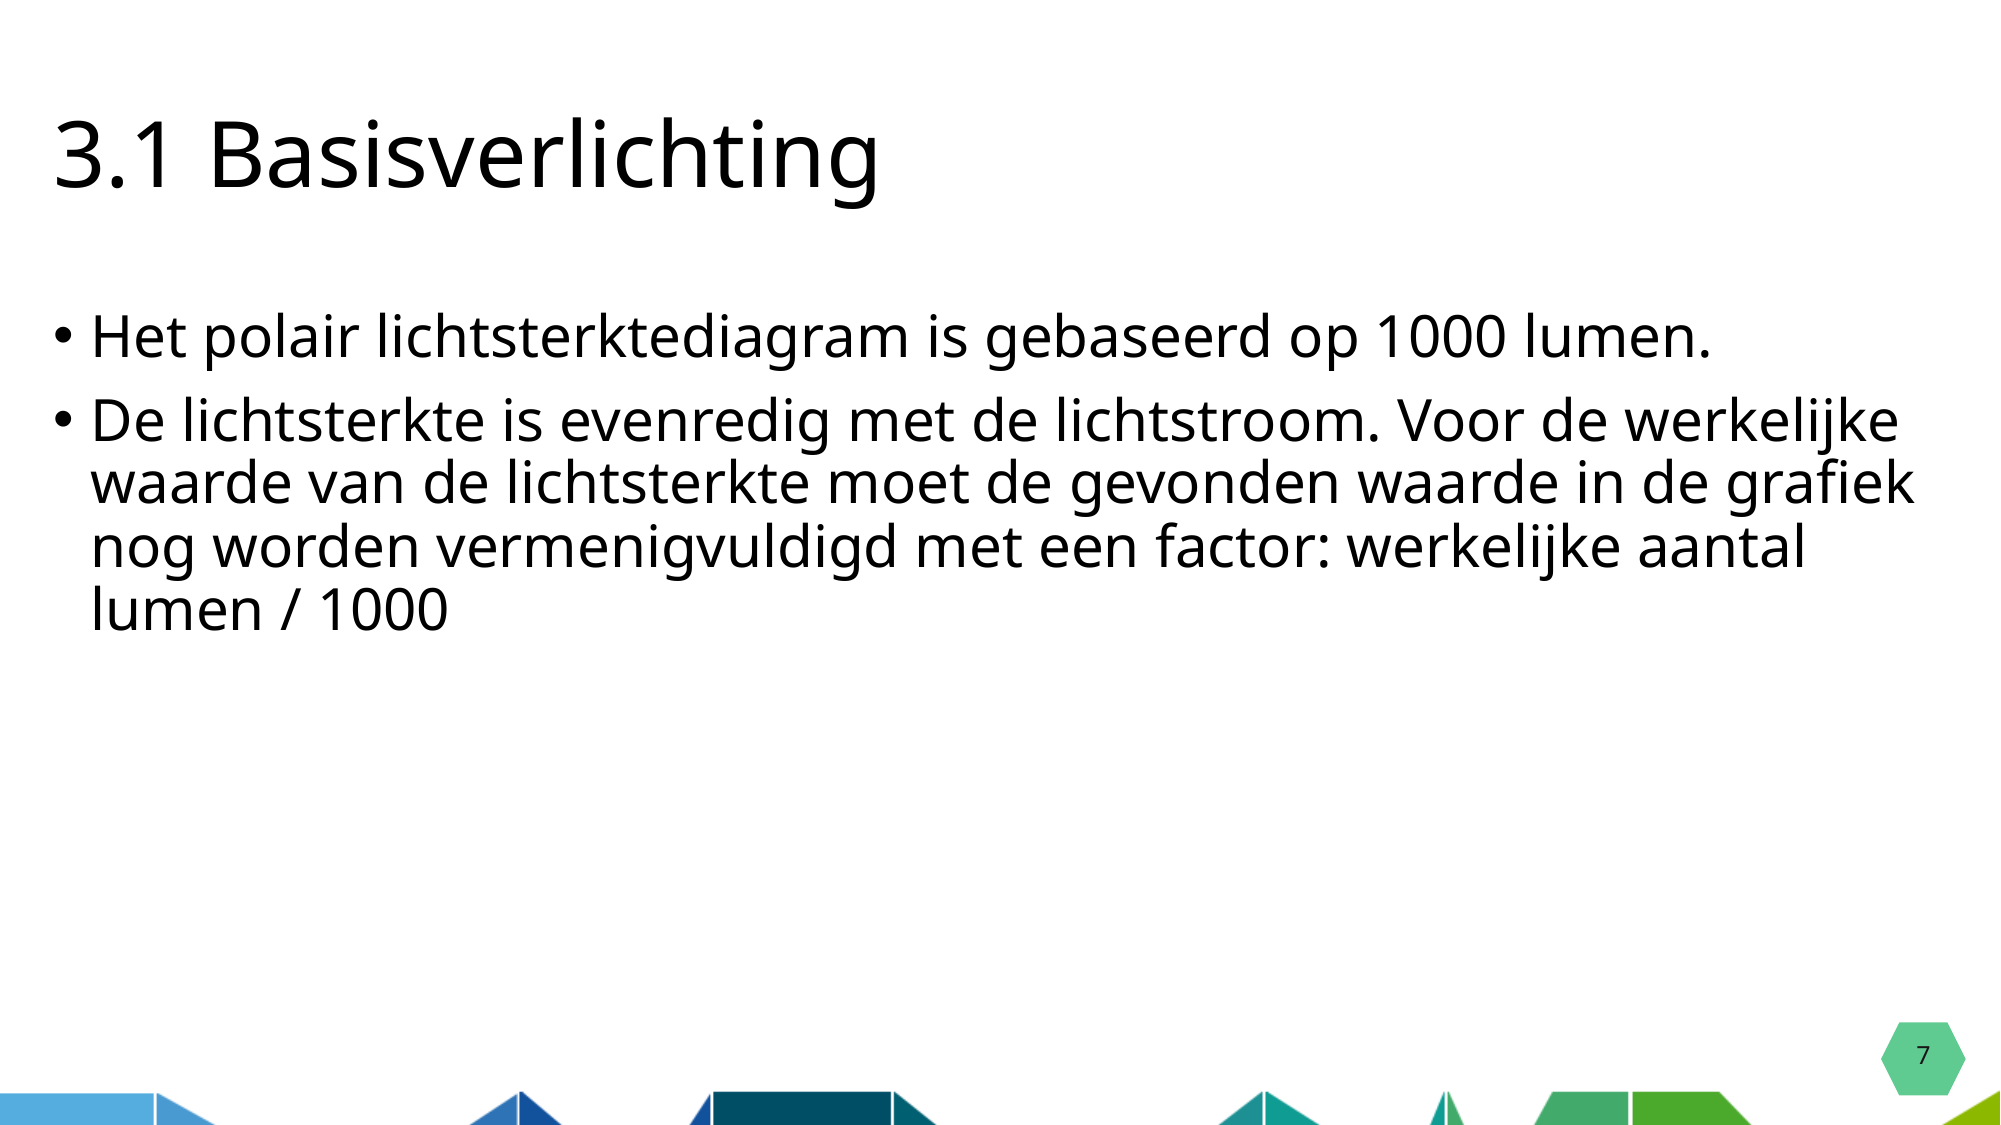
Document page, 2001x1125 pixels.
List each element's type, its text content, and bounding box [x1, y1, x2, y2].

title 3.1 Basisverlichting [38, 38, 1962, 278]
picture [0, 1086, 2000, 1125]
slide_number 7 [1884, 1026, 1962, 1087]
list Het polair lichtsterktediagram is gebaseerd op 1000 lumen. De lichtsterkte is evenredig met de lichtstroom. Voor de werkelijke waarde van de lichtsterkte moet de gevonden waarde in de grafiek nog worden vermenigvuldigd met een factor: werkelijke aantal lumen / 1000 [38, 299, 1962, 1014]
